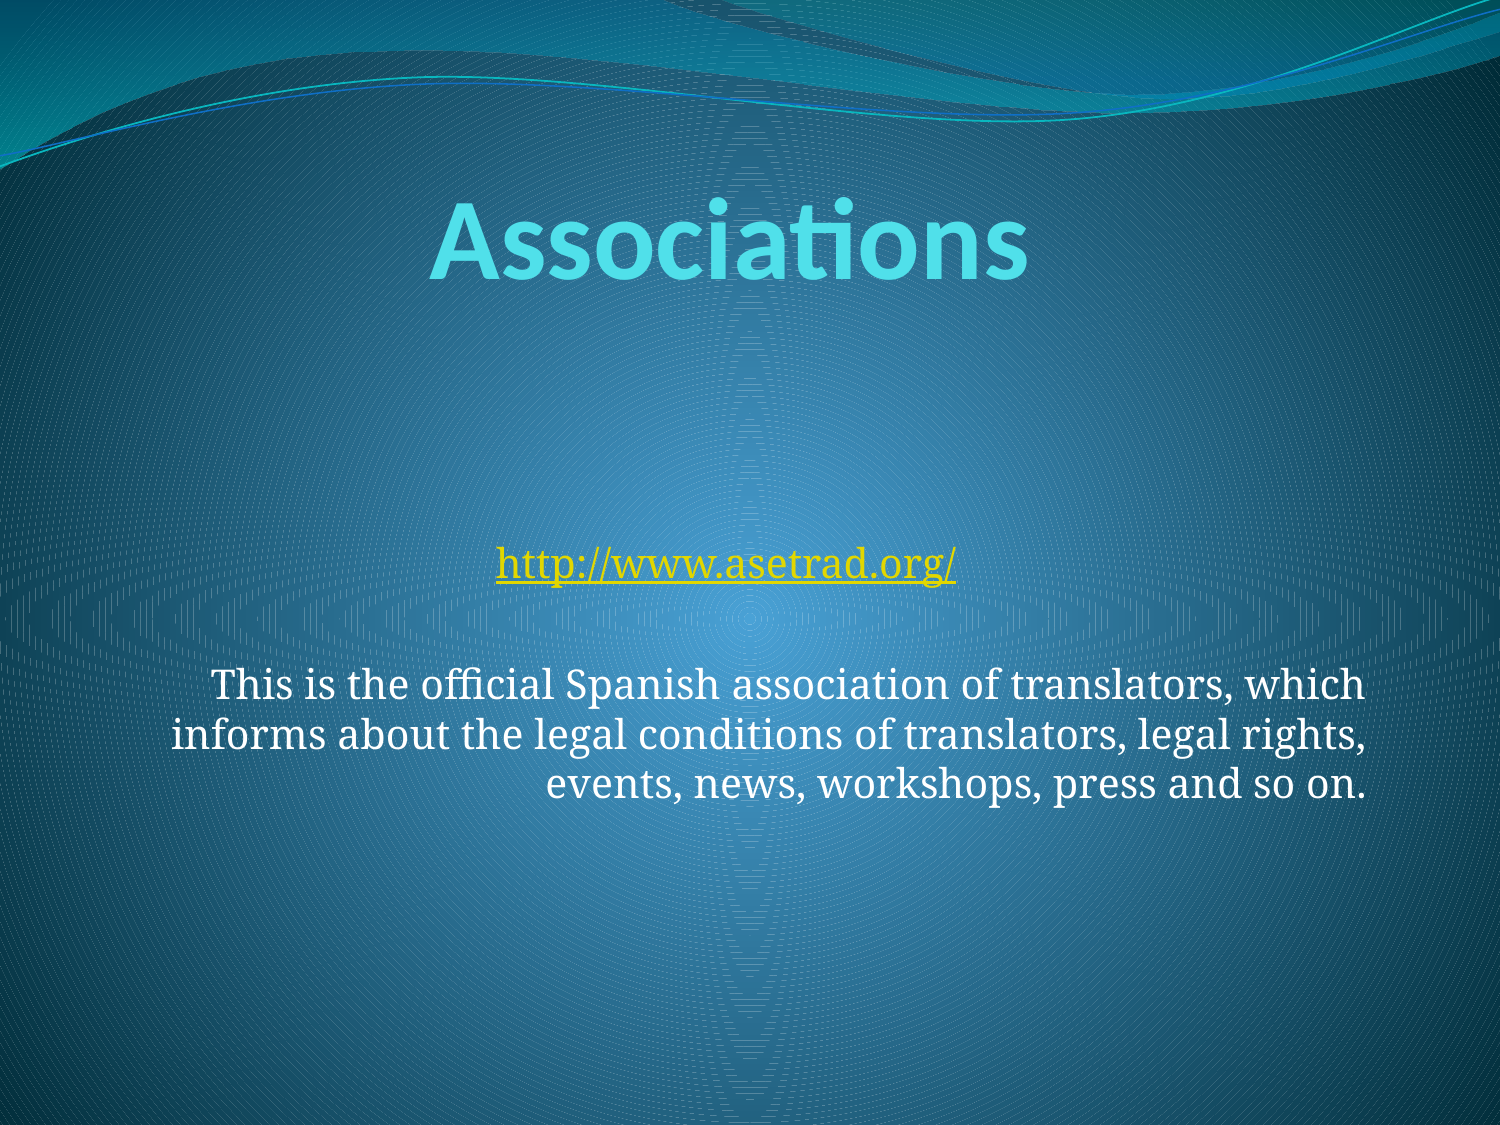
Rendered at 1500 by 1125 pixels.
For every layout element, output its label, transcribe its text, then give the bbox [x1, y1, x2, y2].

title Associations [87, 101, 1376, 303]
subtitle http://www.asetrad.org/ This is the official Spanish association of translators, which informs about the legal conditions of translators, legal rights, events, news, workshops, press and so on. [87, 529, 1376, 818]
